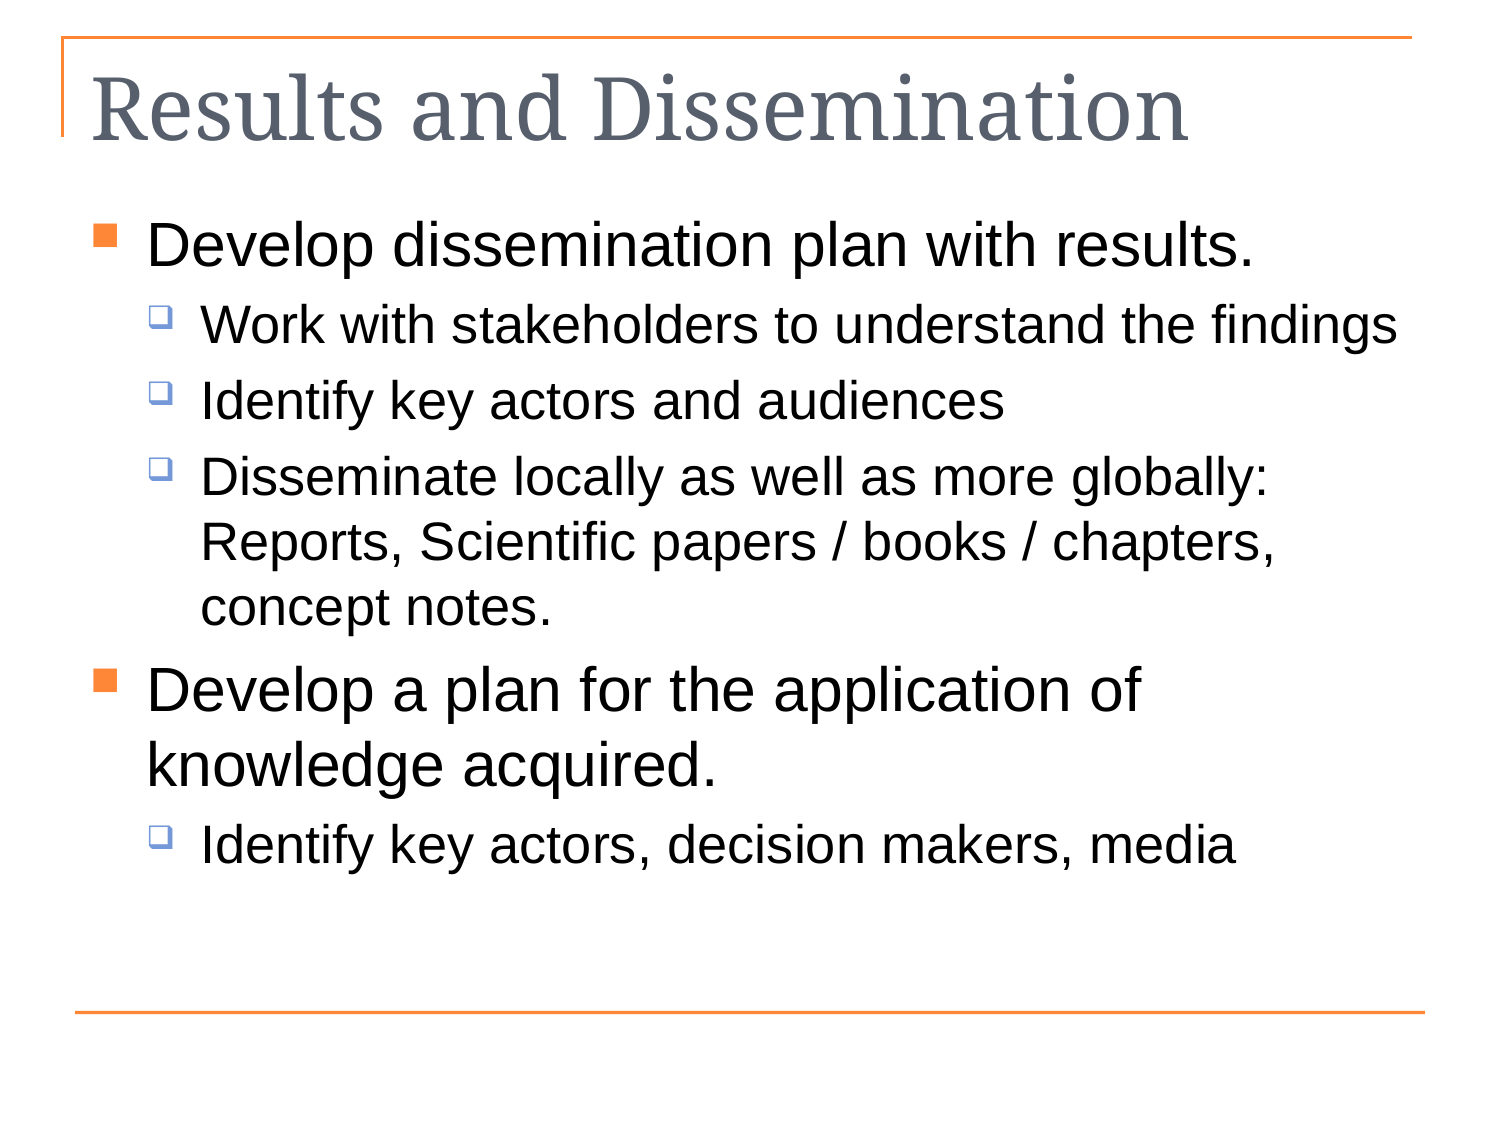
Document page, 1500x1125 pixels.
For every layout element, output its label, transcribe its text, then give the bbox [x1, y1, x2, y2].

title Results and Dissemination [75, 45, 1425, 196]
list Develop dissemination plan with results. Work with stakeholders to understand the findings Identify key actors and audiences Disseminate locally as well as more globally: Reports, Scientific papers / books / chapters, concept notes. Develop a plan for the application of knowledge acquired. Identify key actors, decision makers, media [75, 196, 1425, 1006]
